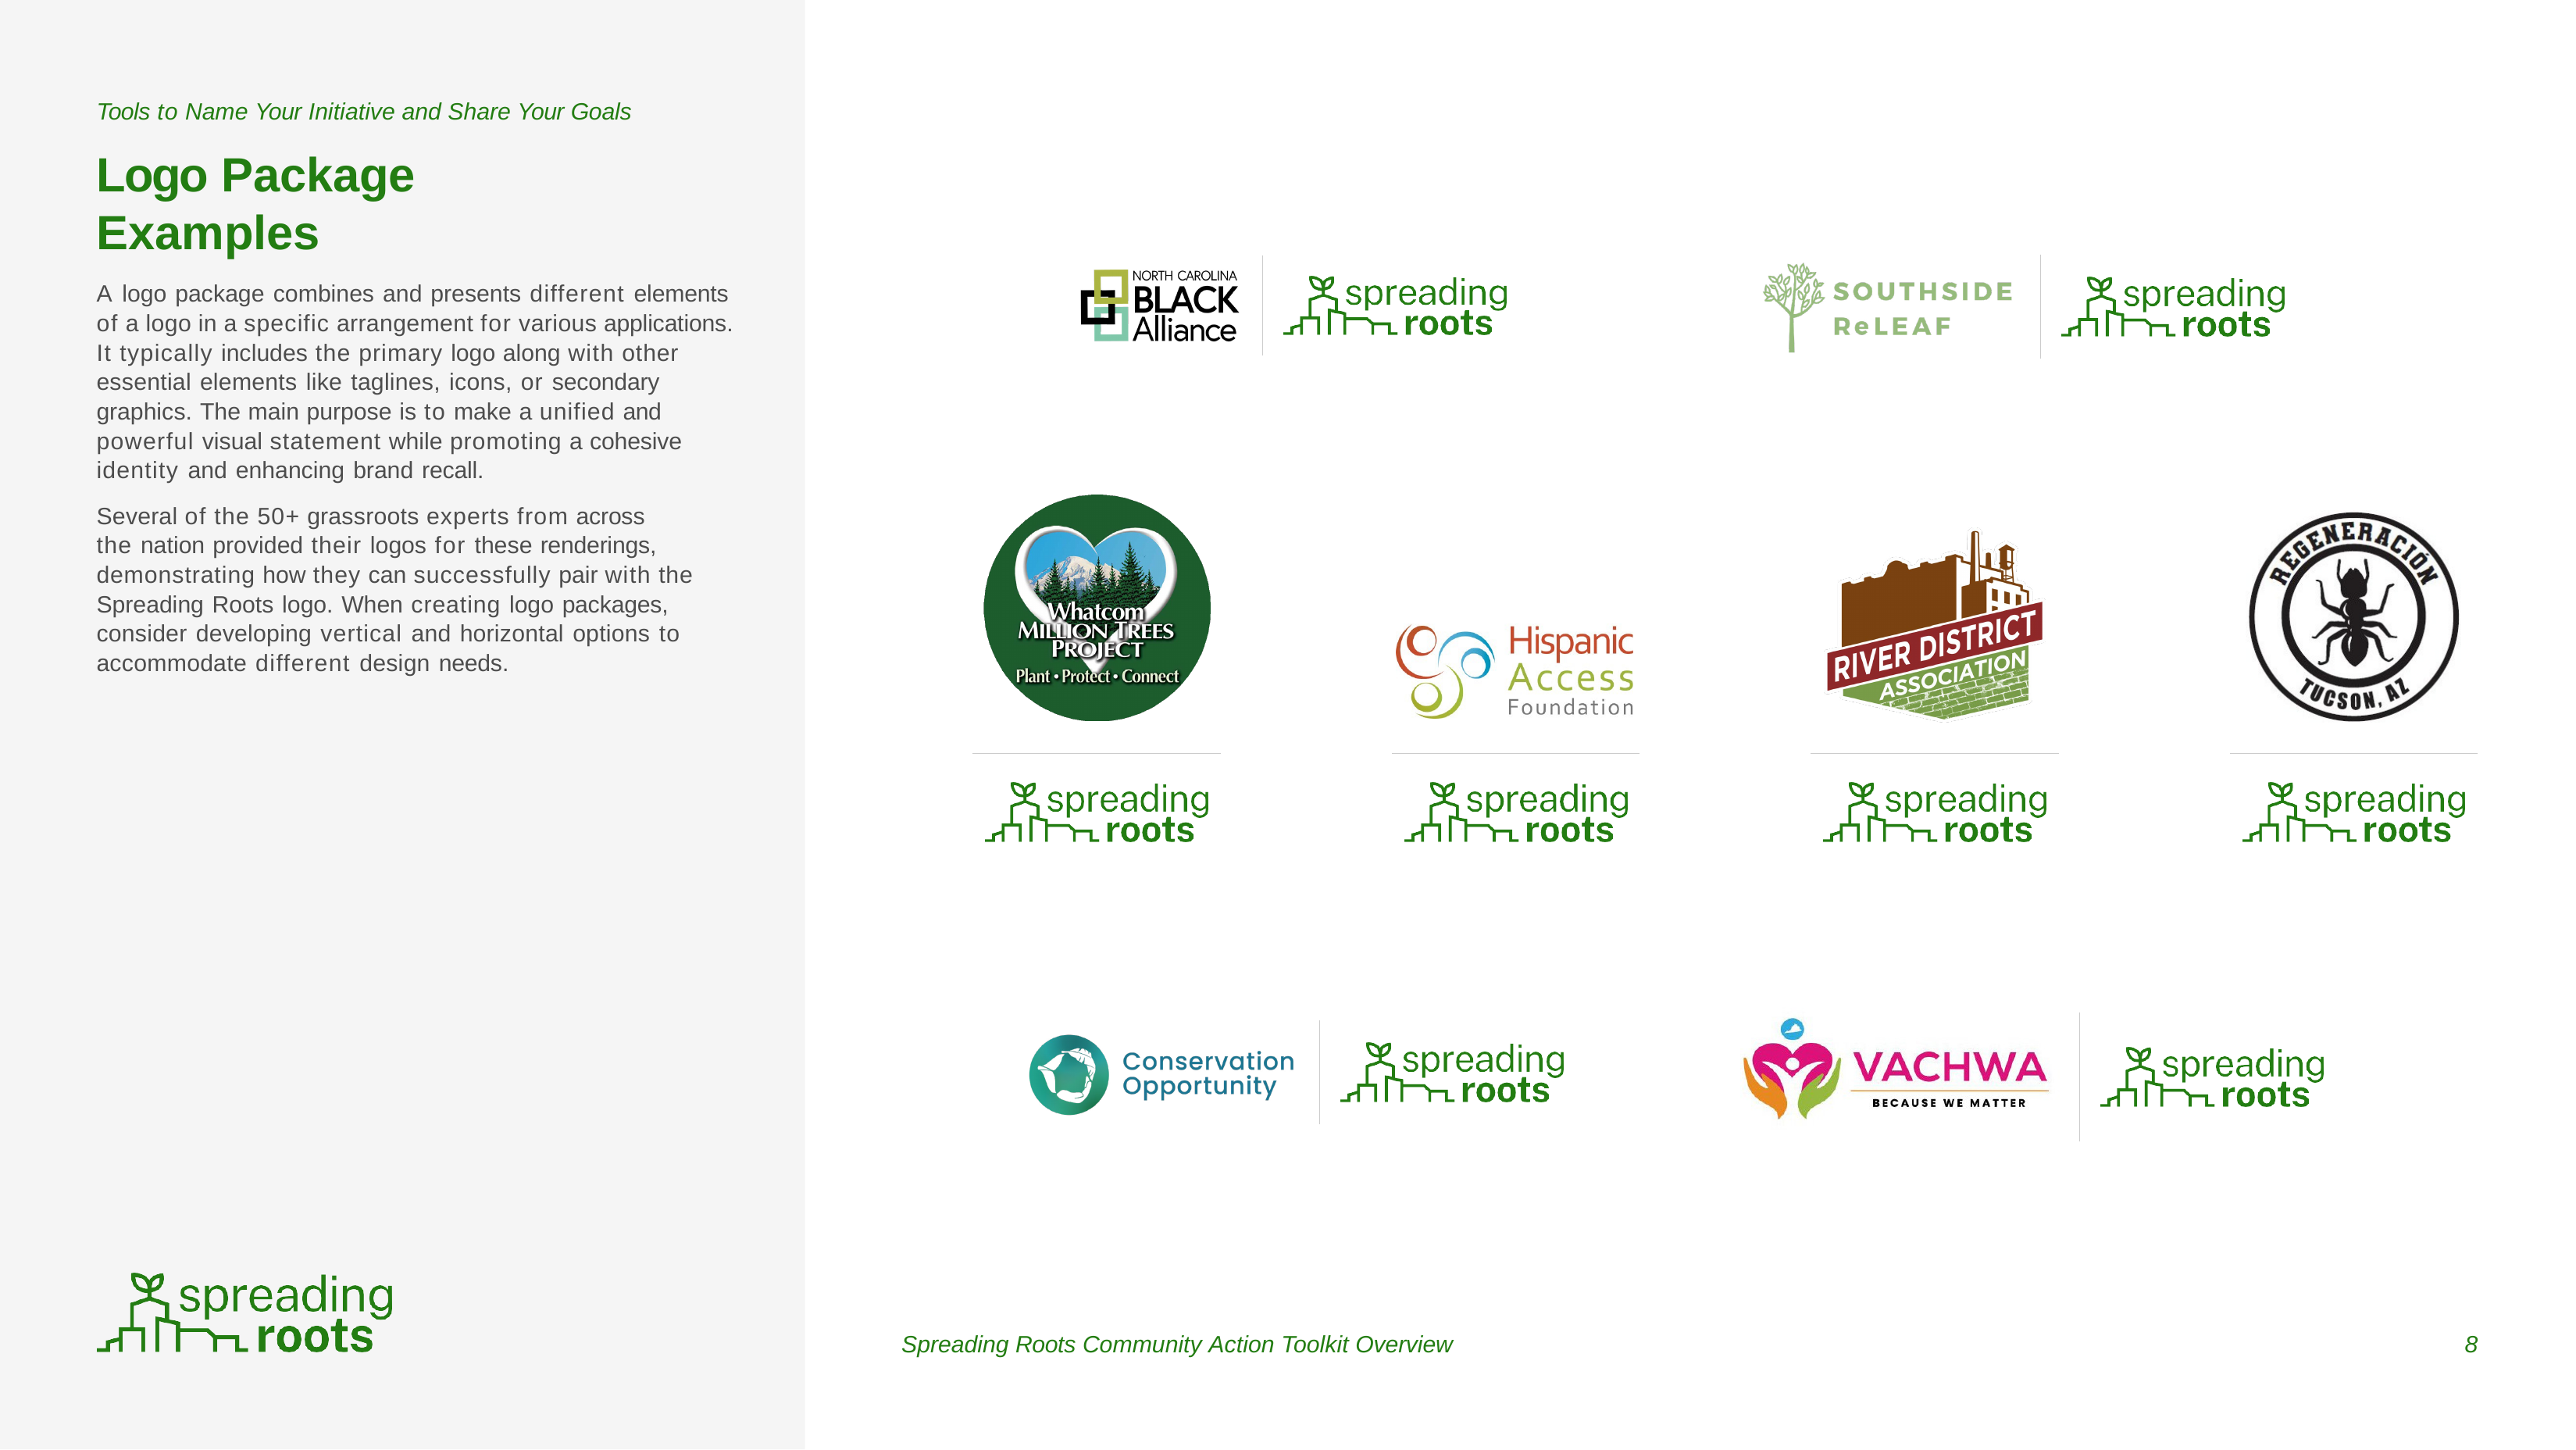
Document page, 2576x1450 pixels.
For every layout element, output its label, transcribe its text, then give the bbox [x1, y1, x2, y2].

title Logo Package Examples [95, 142, 561, 387]
picture [1740, 1006, 2060, 1130]
picture [97, 1273, 392, 1352]
picture [1018, 1023, 1310, 1129]
text_box A logo package combines and presents different elements of a logo in a specific arrangement for various applications. It typically includes the primary logo along with other essential elements like taglines, icons, or secondary graphics. The main purpose is to make a unified and powerful visual statement while promoting a cohesive identity and enhancing brand recall. Several of the 50+ grassroots experts from across the nation provided their logos for these renderings, demonstrating how they can successfully pair with the Spreading Roots logo. When creating logo packages, consider developing vertical and horizontal options to accommodate different design needs. [95, 276, 751, 677]
picture [2242, 782, 2466, 843]
picture [985, 782, 1208, 843]
picture [1823, 782, 2046, 843]
text_box Tools to Name Your Initiative and Share Your Goals [95, 94, 637, 125]
picture [2246, 509, 2461, 723]
slide_number 8 [2460, 1326, 2486, 1450]
picture [1283, 275, 1507, 336]
picture [1340, 1042, 1564, 1102]
picture [1404, 782, 1628, 843]
picture [1759, 249, 2020, 362]
picture [983, 494, 1211, 721]
footer Spreading Roots Community Action Toolkit Overview [900, 1326, 1457, 1450]
picture [1824, 527, 2046, 723]
picture [1074, 261, 1247, 345]
picture [2100, 1047, 2324, 1107]
picture [1395, 623, 1633, 719]
picture [2061, 276, 2285, 337]
